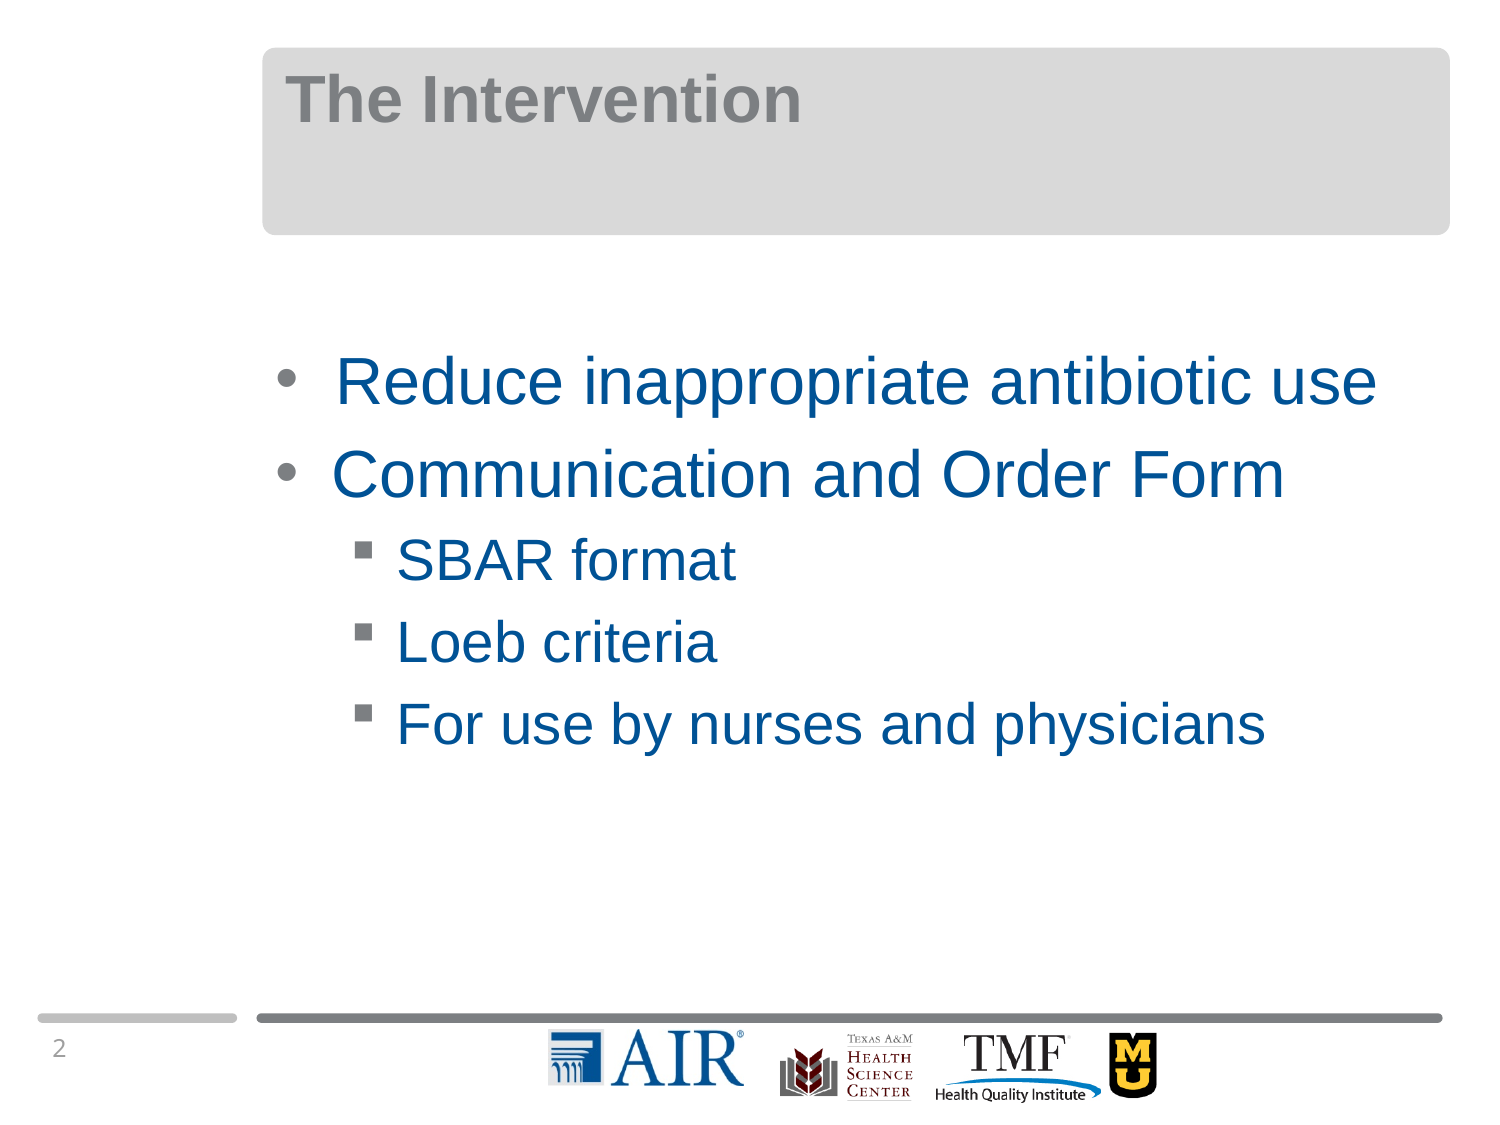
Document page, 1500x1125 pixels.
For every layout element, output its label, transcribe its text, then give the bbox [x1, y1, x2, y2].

title The Intervention [269, 47, 1439, 244]
list Reduce inappropriate antibiotic use Communication and Order Form SBAR format Loeb criteria For use by nurses and physicians [259, 329, 1423, 850]
picture [777, 1031, 915, 1103]
picture [548, 1029, 744, 1086]
picture [1106, 1029, 1159, 1101]
picture [936, 1034, 1101, 1103]
